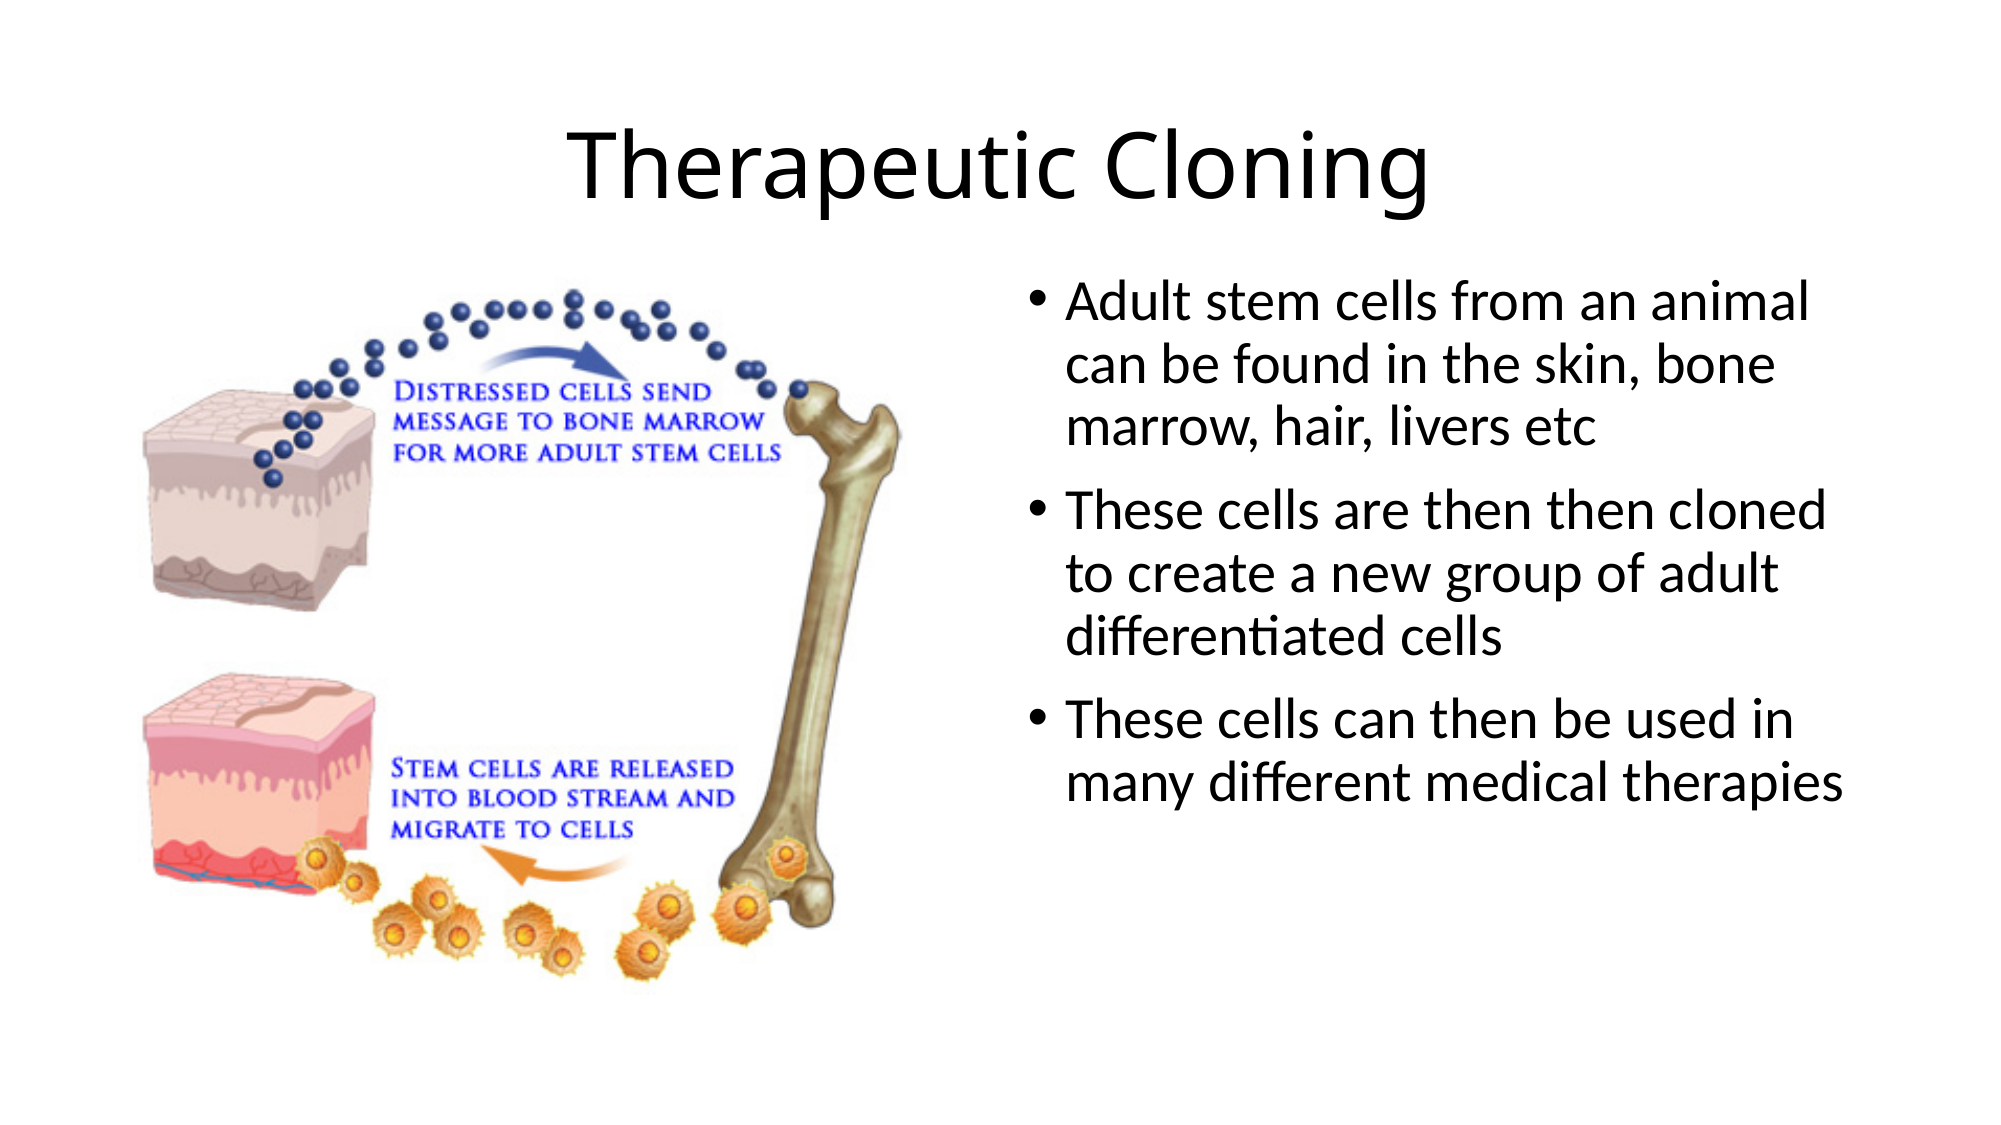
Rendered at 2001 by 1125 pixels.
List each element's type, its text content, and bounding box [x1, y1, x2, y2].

picture [137, 277, 922, 995]
title Therapeutic Cloning [137, 59, 1863, 278]
list Adult stem cells from an animal can be found in the skin, bone marrow, hair, livers etc These cells are then then cloned to create a new group of adult differentiated cells These cells can then be used in many different medical therapies [1012, 262, 1863, 1054]
